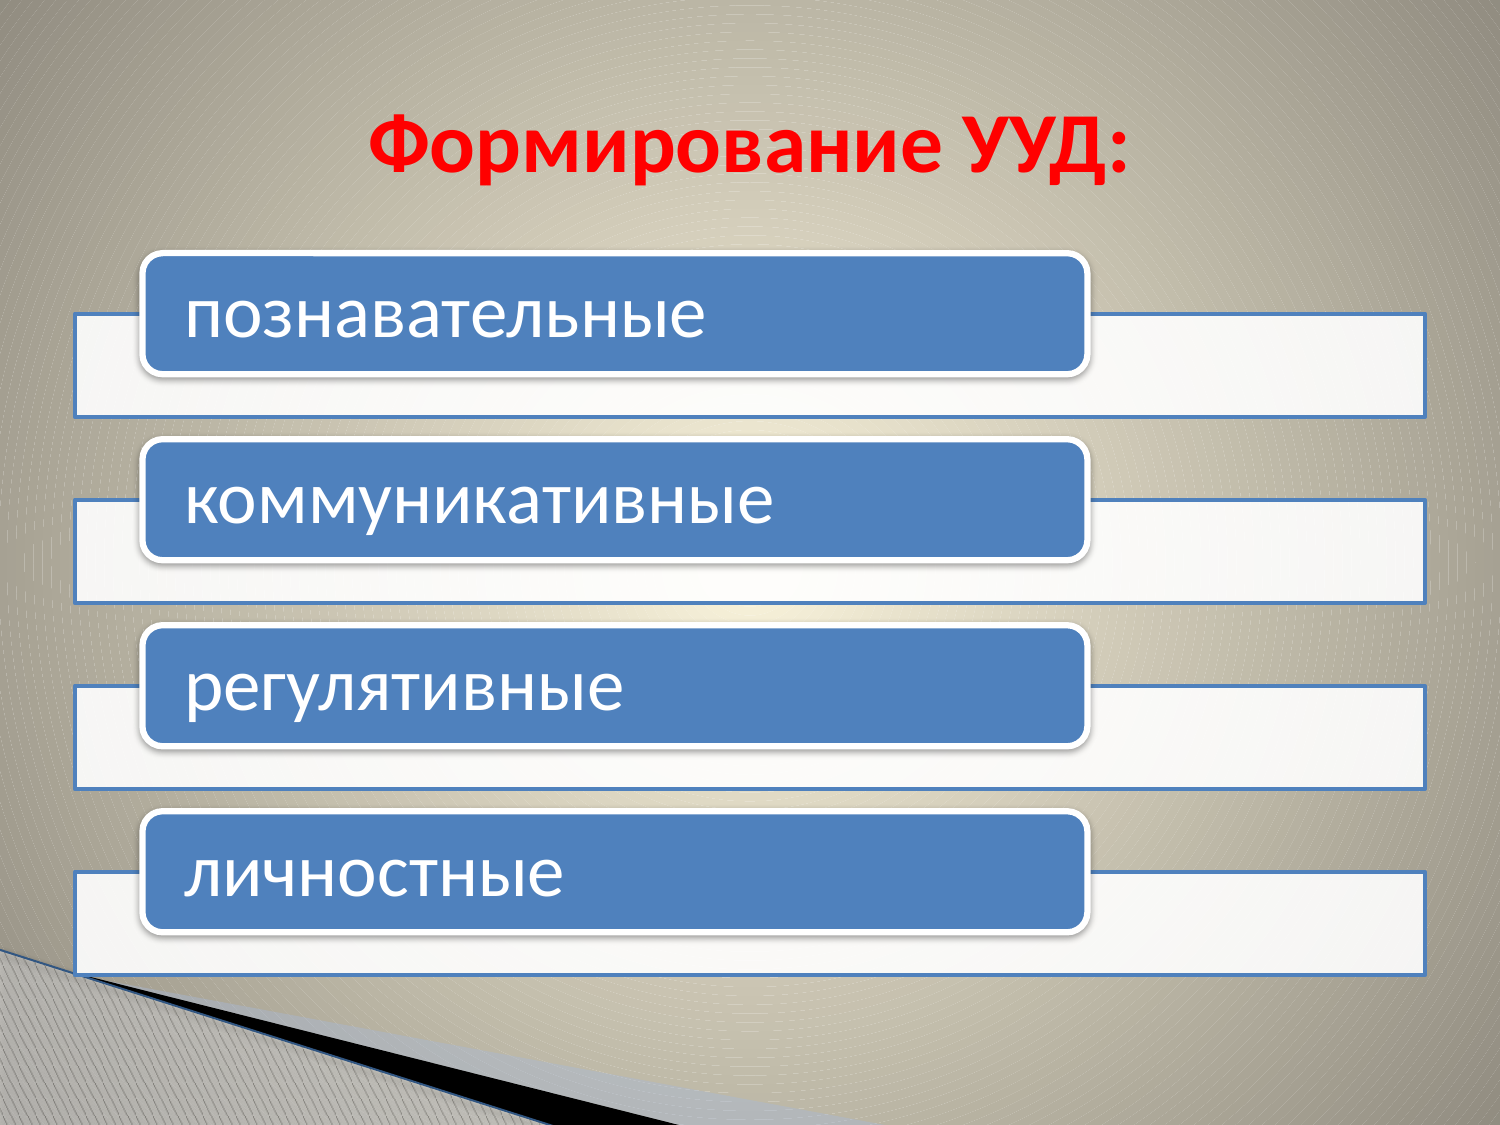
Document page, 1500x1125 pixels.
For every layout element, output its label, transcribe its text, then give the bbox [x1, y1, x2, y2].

title Формирование УУД: [75, 45, 1425, 233]
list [74, 242, 1426, 986]
